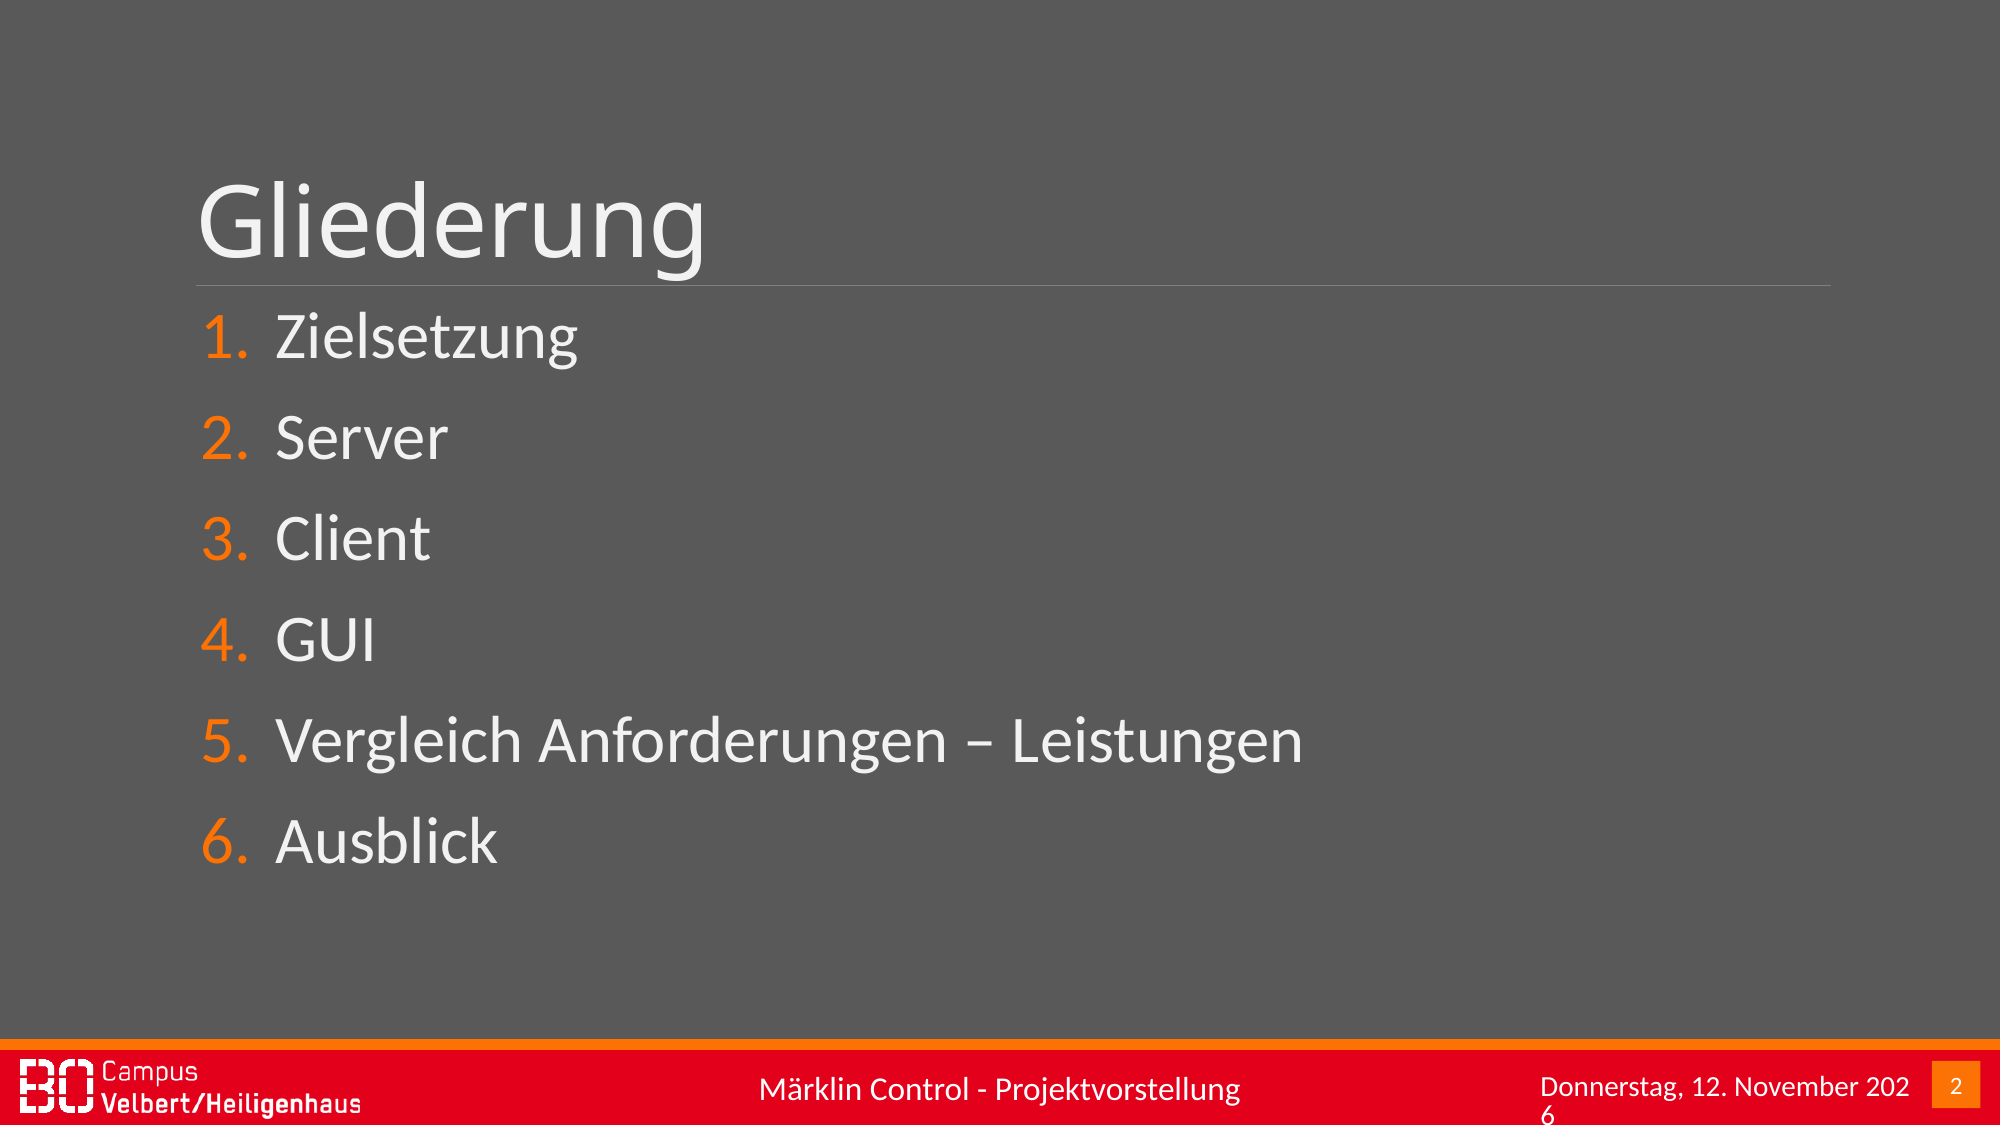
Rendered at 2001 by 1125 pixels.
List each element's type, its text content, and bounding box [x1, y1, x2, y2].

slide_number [1525, 1054, 1931, 1115]
list Zielsetzung Server Client GUI Vergleich Anforderungen – Leistungen Ausblick [200, 293, 1851, 954]
title Gliederung [180, 47, 1830, 285]
picture [19, 1059, 94, 1113]
picture [101, 1057, 365, 1120]
slide_number 2 [1931, 1060, 1981, 1109]
